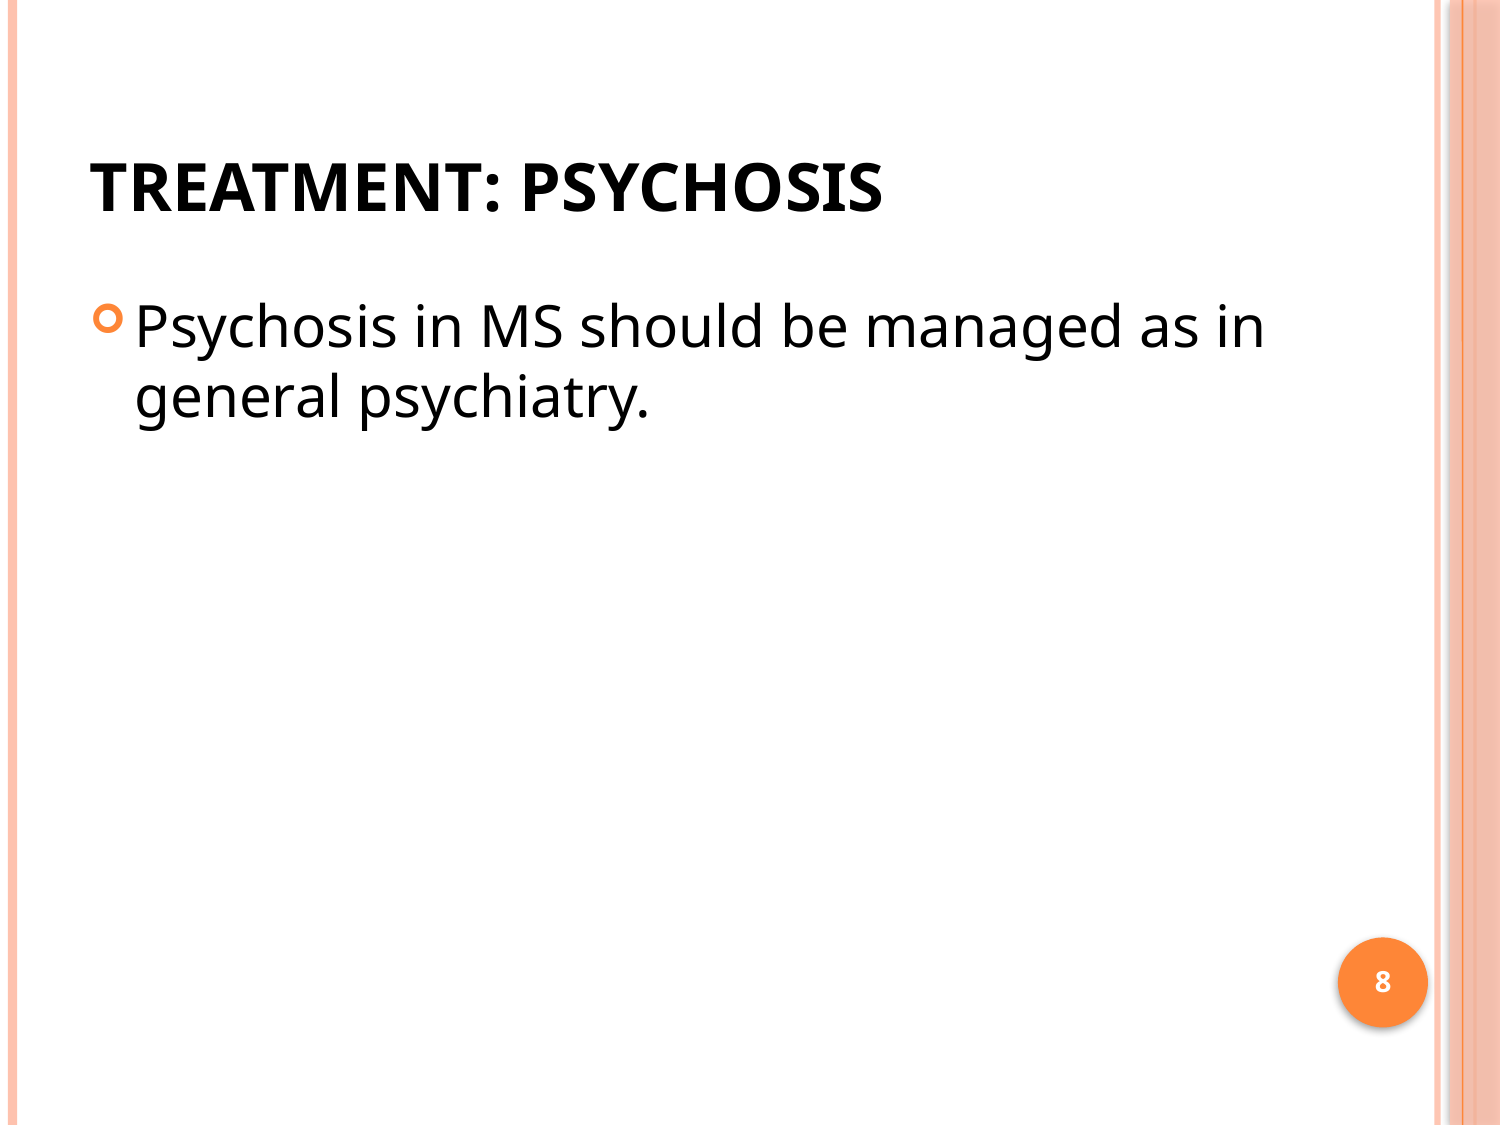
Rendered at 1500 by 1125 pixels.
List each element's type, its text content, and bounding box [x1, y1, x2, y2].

slide_number 8 [1333, 940, 1434, 1027]
list Psychosis in MS should be managed as in general psychiatry. [75, 282, 1381, 961]
title Treatment: Psychosis [75, 45, 1300, 233]
